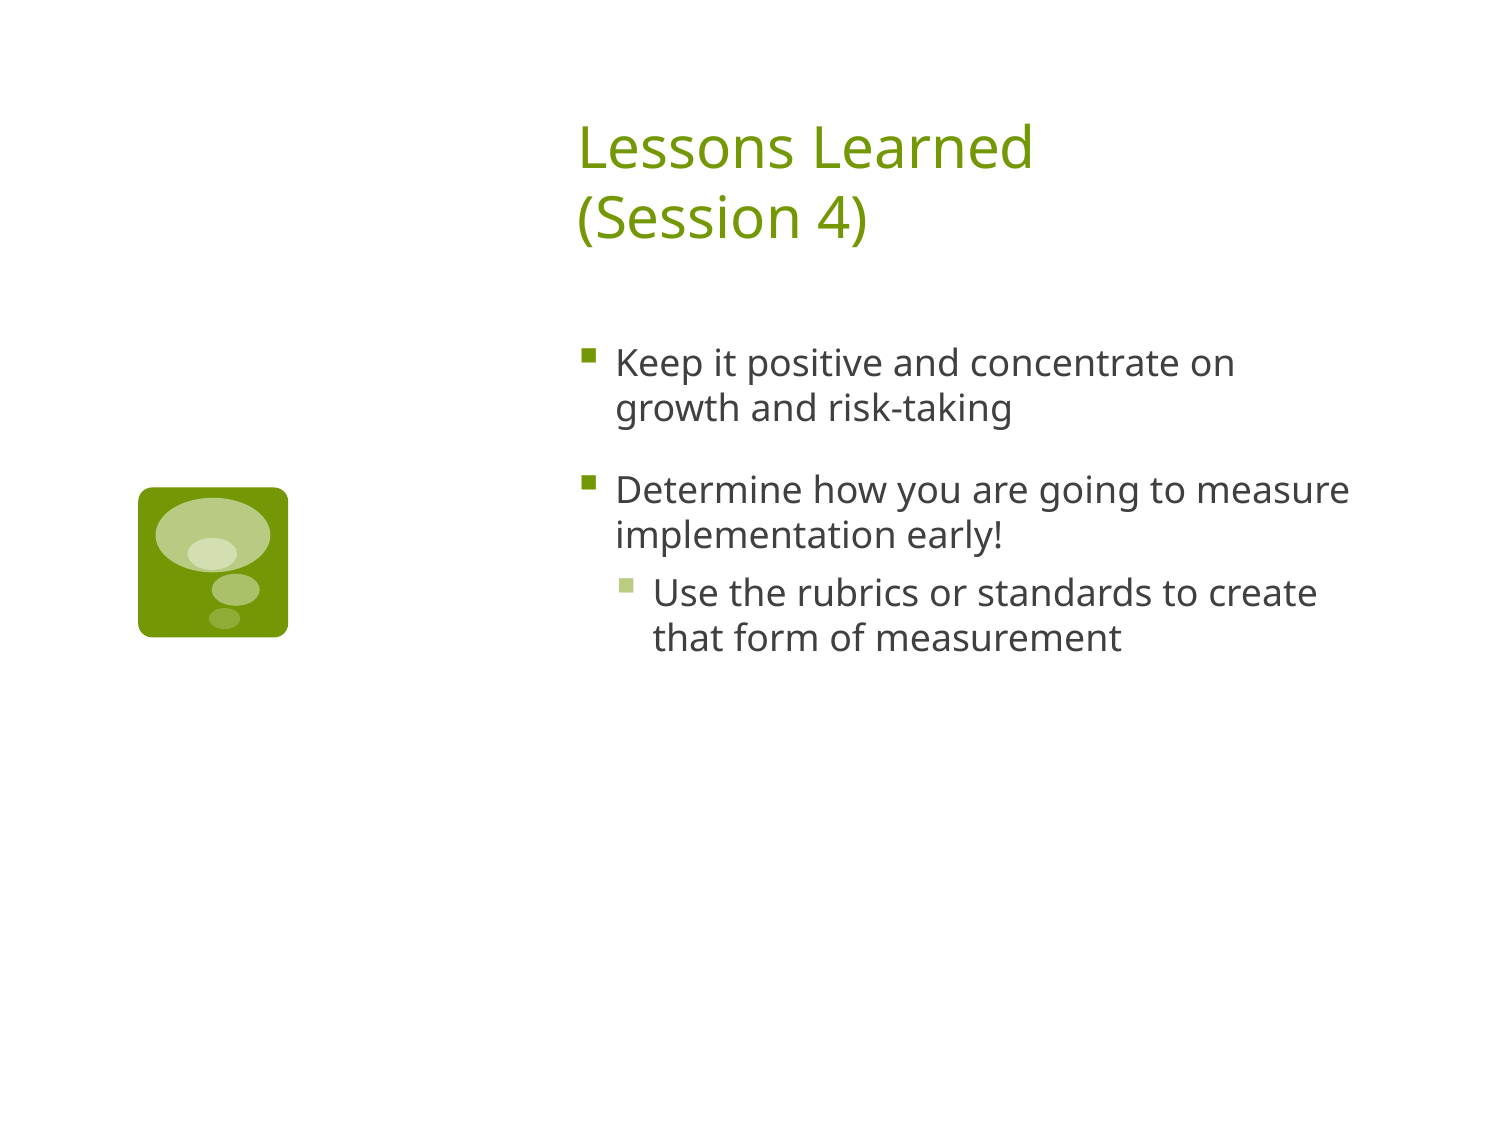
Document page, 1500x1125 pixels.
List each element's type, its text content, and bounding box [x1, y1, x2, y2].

list Keep it positive and concentrate on growth and risk-taking Determine how you are going to measure implementation early! Use the rubrics or standards to create that form of measurement [562, 331, 1374, 1005]
title Lessons Learned (Session 4) [562, 112, 1375, 258]
